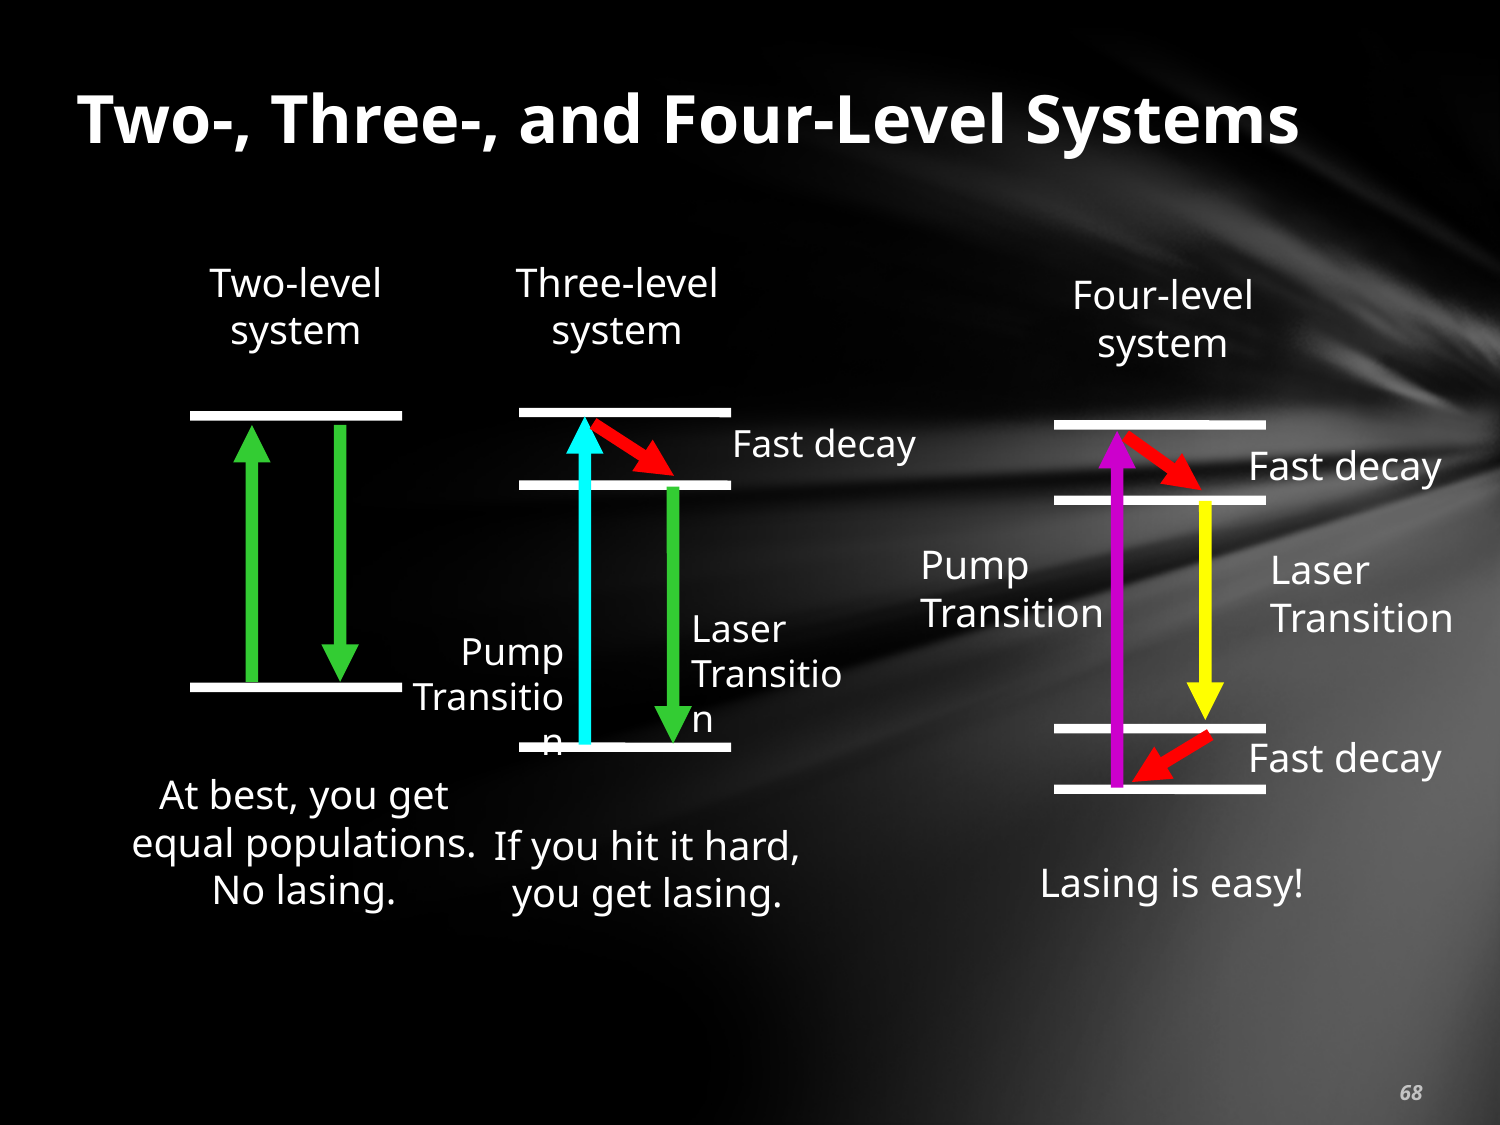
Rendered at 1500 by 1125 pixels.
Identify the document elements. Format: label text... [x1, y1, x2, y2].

slide_number 68 [1293, 1073, 1438, 1115]
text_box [929, 262, 1500, 915]
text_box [110, 249, 374, 923]
text_box Two-, Three-, and Four-Level Systems [62, 69, 1450, 164]
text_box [374, 249, 924, 925]
